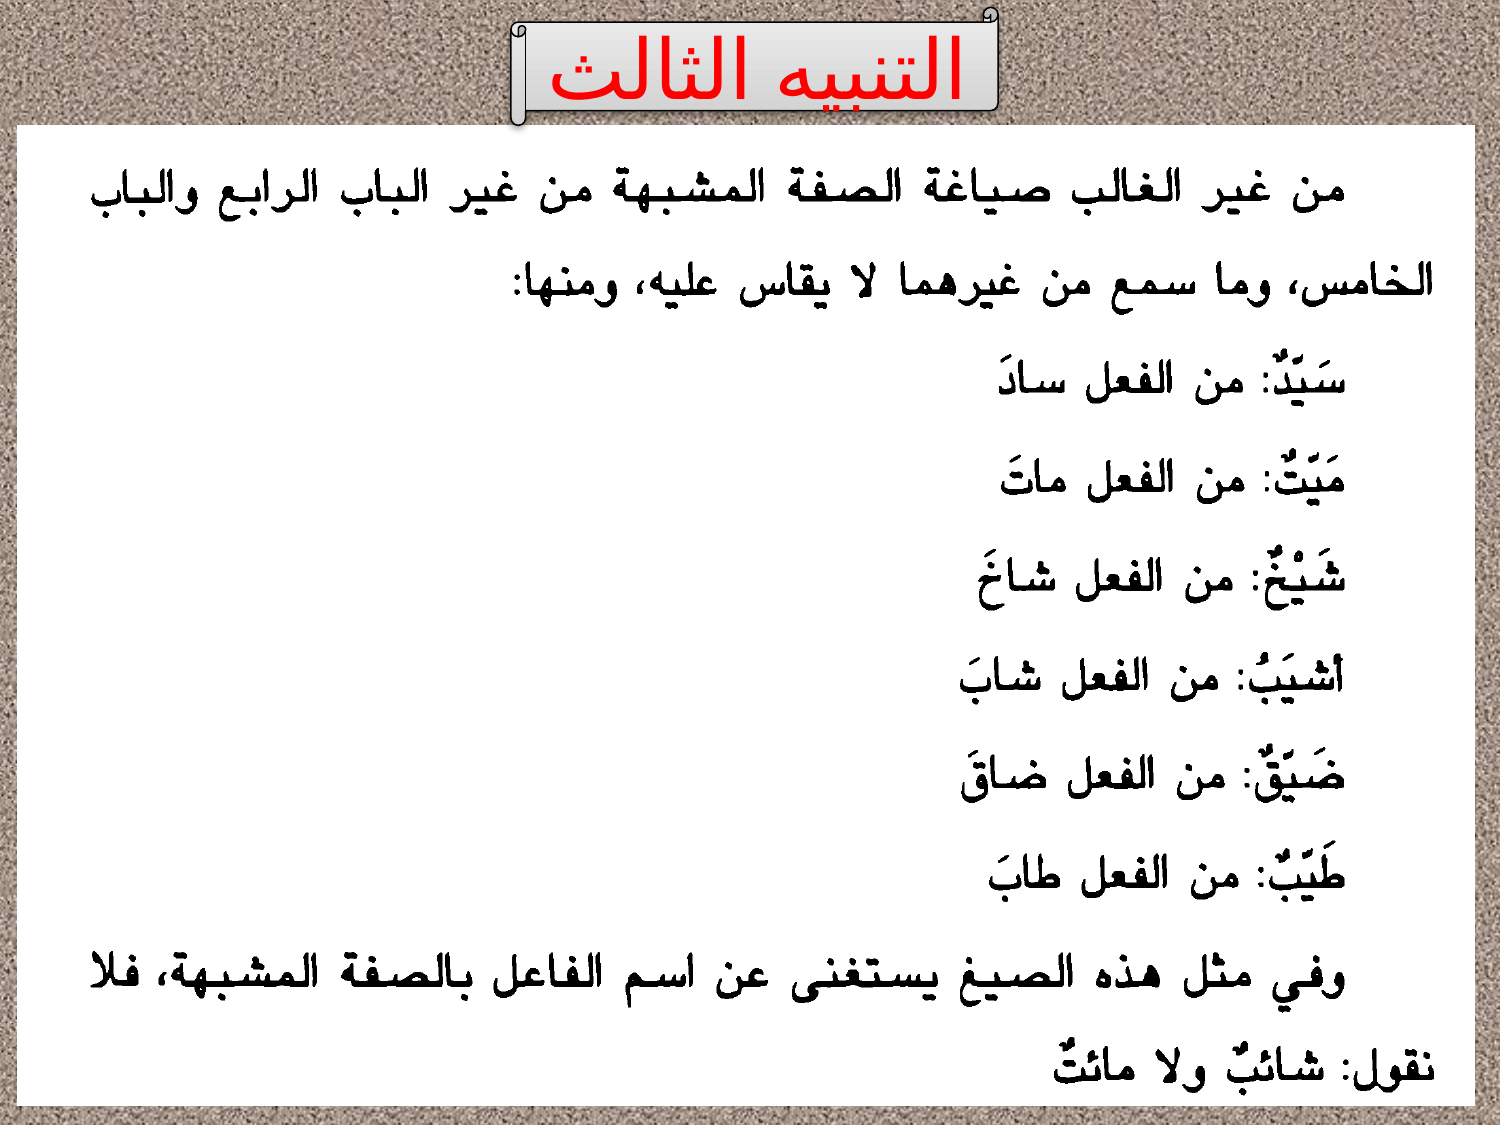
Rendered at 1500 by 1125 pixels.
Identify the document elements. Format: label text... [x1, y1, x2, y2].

picture [0, 0, 1500, 1125]
text_box التنبيه الثالث [510, 6, 999, 123]
